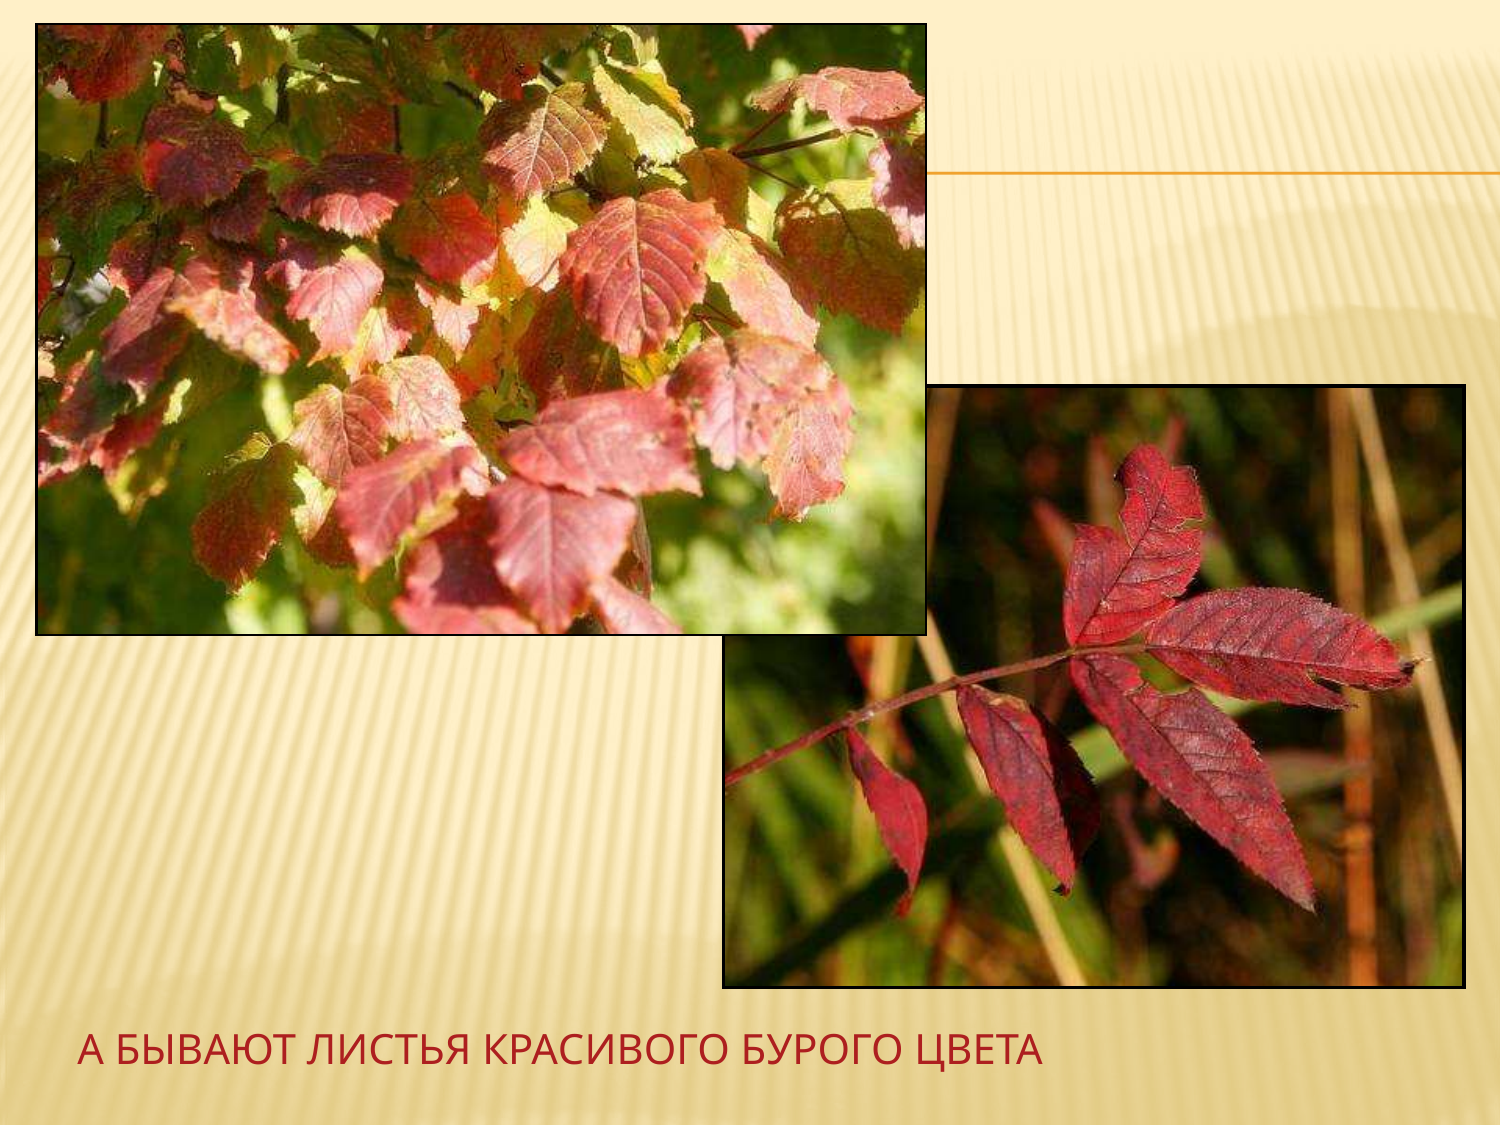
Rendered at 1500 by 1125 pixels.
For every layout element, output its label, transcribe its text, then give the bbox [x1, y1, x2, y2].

title А бывают листья красивого бурого цвета [62, 999, 1413, 1096]
picture [37, 24, 1463, 987]
